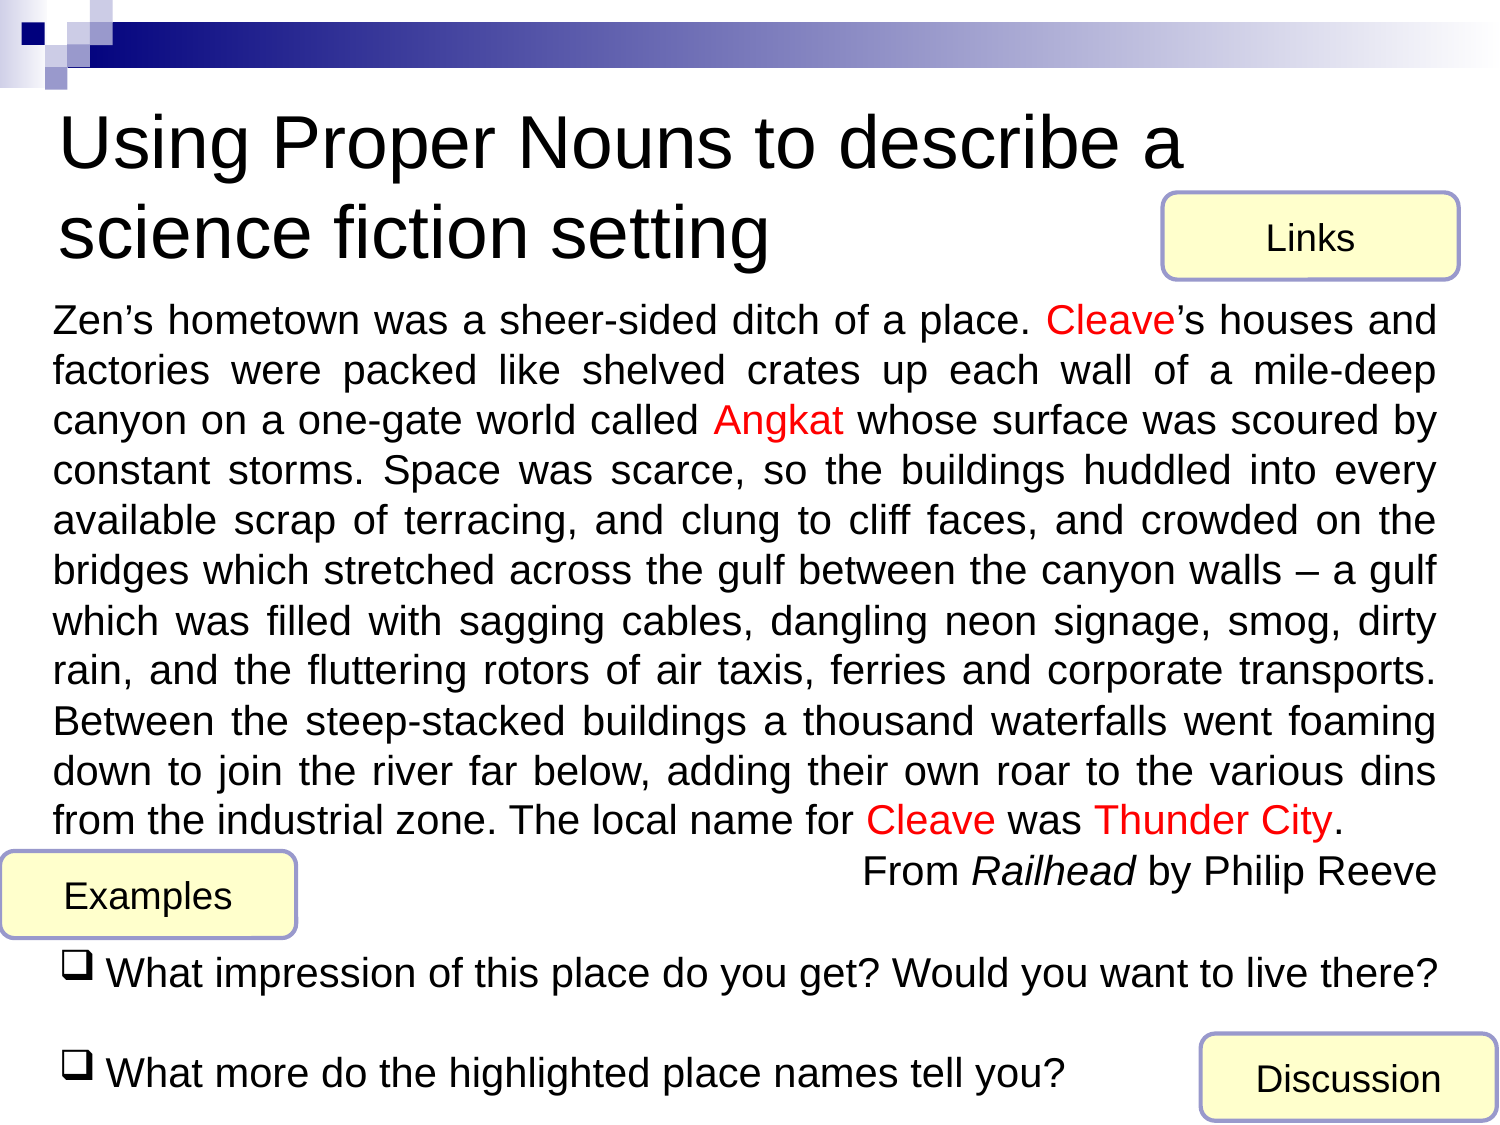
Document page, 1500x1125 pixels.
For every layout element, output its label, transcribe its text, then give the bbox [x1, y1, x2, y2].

text_box Zen’s hometown was a sheer-sided ditch of a place. Cleave’s houses and factories were packed like shelved crates up each wall of a mile-deep canyon on a one-gate world called Angkat whose surface was scoured by constant storms. Space was scarce, so the buildings huddled into every available scrap of terracing, and clung to cliff faces, and crowded on the bridges which stretched across the gulf between the canyon walls – a gulf which was filled with sagging cables, dangling neon signage, smog, dirty rain, and the fluttering rotors of air taxis, ferries and corporate transports. Between the steep-stacked buildings a thousand waterfalls went foaming down to join the river far below, adding their own roar to the various dins from the industrial zone. The local name for Cleave was Thunder City. From Railhead by Philip Reeve [37, 285, 1453, 901]
text_box What impression of this place do you get? Would you want to live there? What more do the highlighted place names tell you? [43, 938, 1456, 1103]
title Using Proper Nouns to describe a science fiction setting [43, 79, 1395, 285]
text_box Examples [0, 848, 299, 941]
text_box Discussion [1198, 1031, 1499, 1123]
text_box Links [1160, 190, 1461, 282]
